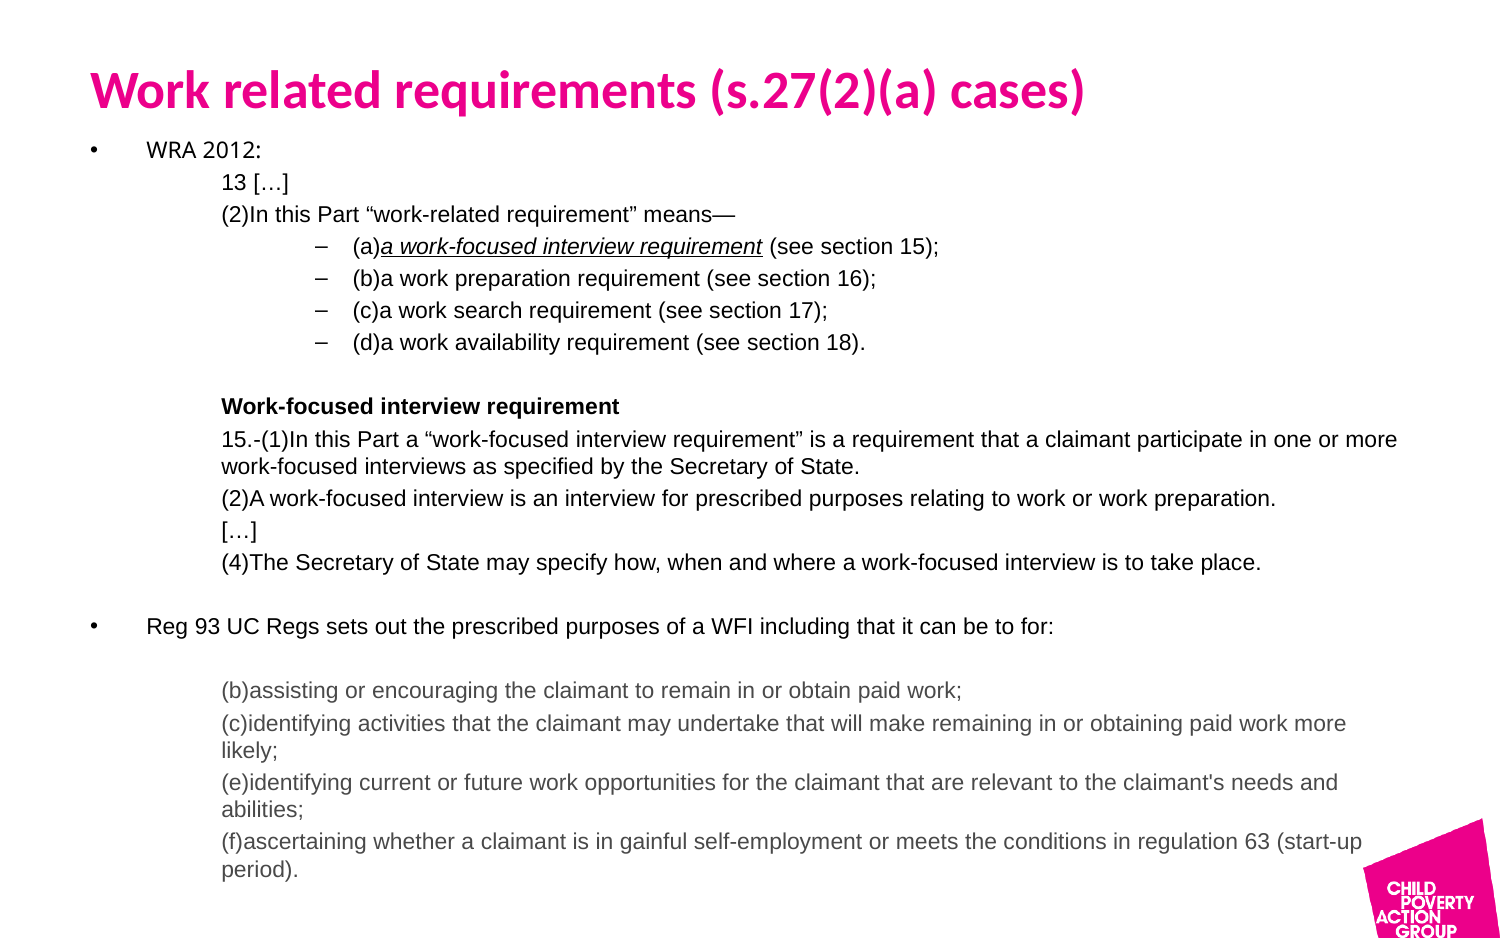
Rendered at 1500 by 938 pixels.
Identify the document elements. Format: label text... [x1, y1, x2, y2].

title Work related requirements (s.27(2)(a) cases) [75, 46, 1359, 127]
list WRA 2012: 13 […] (2)In this Part “work-related requirement” means— (a)a work-focused interview requirement (see section 15); (b)a work preparation requirement (see section 16); (c)a work search requirement (see section 17); (d)a work availability requirement (see section 18). Work-focused interview requirement 15.-(1)In this Part a “work-focused interview requirement” is a requirement that a claimant participate in one or more work-focused interviews as specified by the Secretary of State. (2)A work-focused interview is an interview for prescribed purposes relating to work or work preparation. […] (4)The Secretary of State may specify how, when and where a work-focused interview is to take place. Reg 93 UC Regs sets out the prescribed purposes of a WFI including that it can be to for: (b)assisting or encouraging the claimant to remain in or obtain paid work; (c)identifying activities that the claimant may undertake that will make remaining in or obtaining paid work more likely; (e)identifying current or future work opportunities for the claimant that are relevant to the claimant's needs and abilities; (f)ascertaining whether a claimant is in gainful self-employment or meets the conditions in regulation 63 (start-up period). [75, 127, 1425, 916]
picture [1363, 818, 1500, 938]
